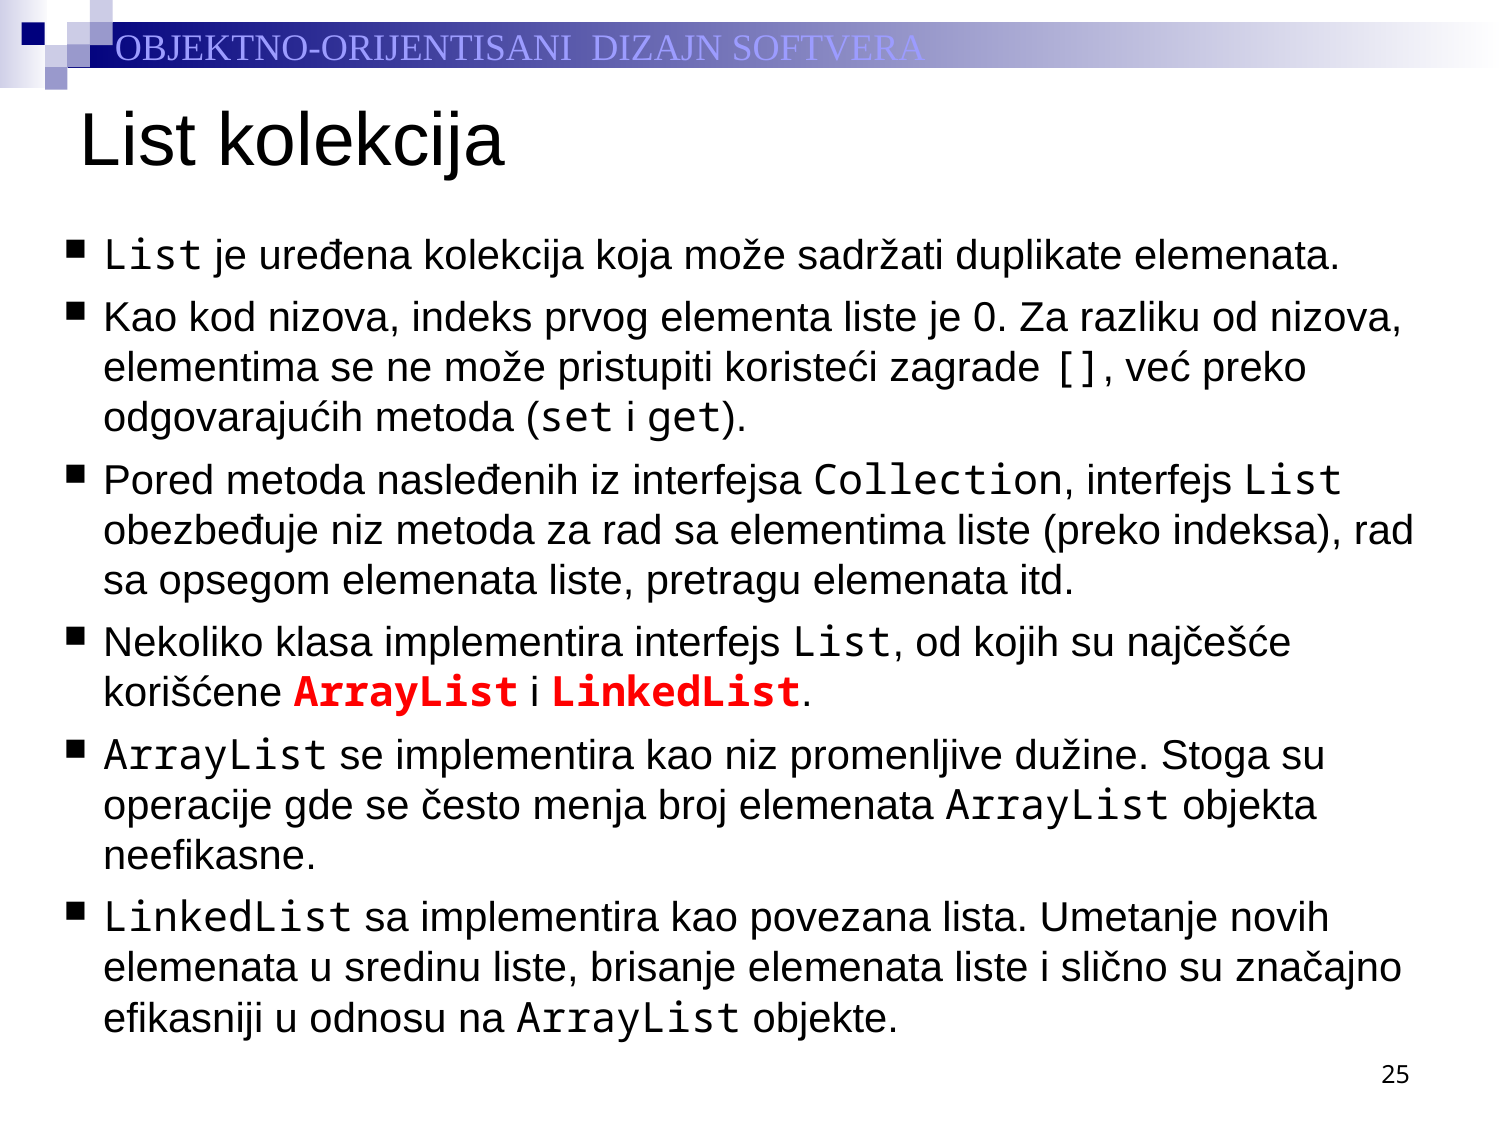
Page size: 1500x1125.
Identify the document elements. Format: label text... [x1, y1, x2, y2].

slide_number 25 [1074, 1024, 1426, 1101]
title List kolekcija [64, 86, 550, 185]
text_box List je uređena kolekcija koja može sadržati duplikate elemenata. Kao kod nizova, indeks prvog elementa liste je 0. Za razliku od nizova, elementima se ne može pristupiti koristeći zagrade [], već preko odgovarajućih metoda (set i get). Pored metoda nasleđenih iz interfejsa Collection, interfejs List obezbeđuje niz metoda za rad sa elementima liste (preko indeksa), rad sa opsegom elemenata liste, pretragu elemenata itd. Nekoliko klasa implementira interfejs List, od kojih su najčešće korišćene ArrayList i LinkedList. ArrayList se implementira kao niz promenljive dužine. Stoga su operacije gde se često menja broj elemenata ArrayList objekta neefikasne. LinkedList sa implementira kao povezana lista. Umetanje novih elemenata u sredinu liste, brisanje elemenata liste i slično su značajno efikasniji u odnosu na ArrayList objekte. [48, 220, 1447, 1059]
